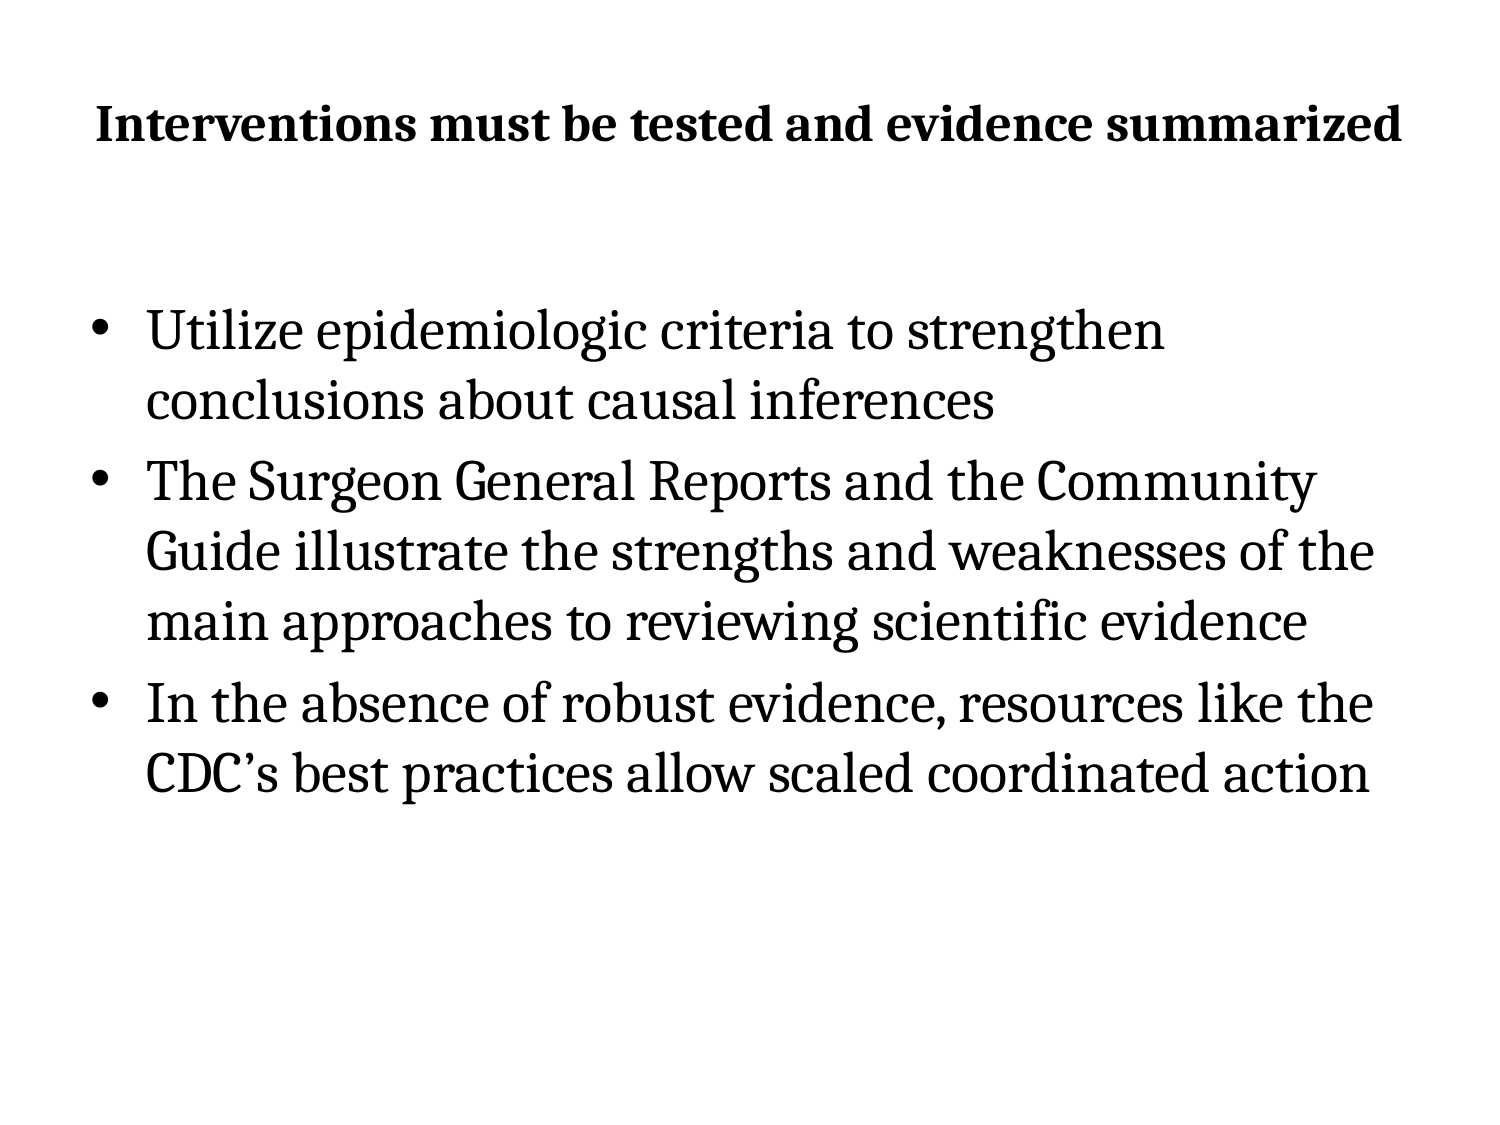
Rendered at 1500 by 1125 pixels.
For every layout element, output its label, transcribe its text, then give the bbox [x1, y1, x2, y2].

title Interventions must be tested and evidence summarized [75, 55, 1425, 187]
list Utilize epidemiologic criteria to strengthen conclusions about causal inferences The Surgeon General Reports and the Community Guide illustrate the strengths and weaknesses of the main approaches to reviewing scientific evidence In the absence of robust evidence, resources like the CDC’s best practices allow scaled coordinated action [75, 283, 1425, 916]
